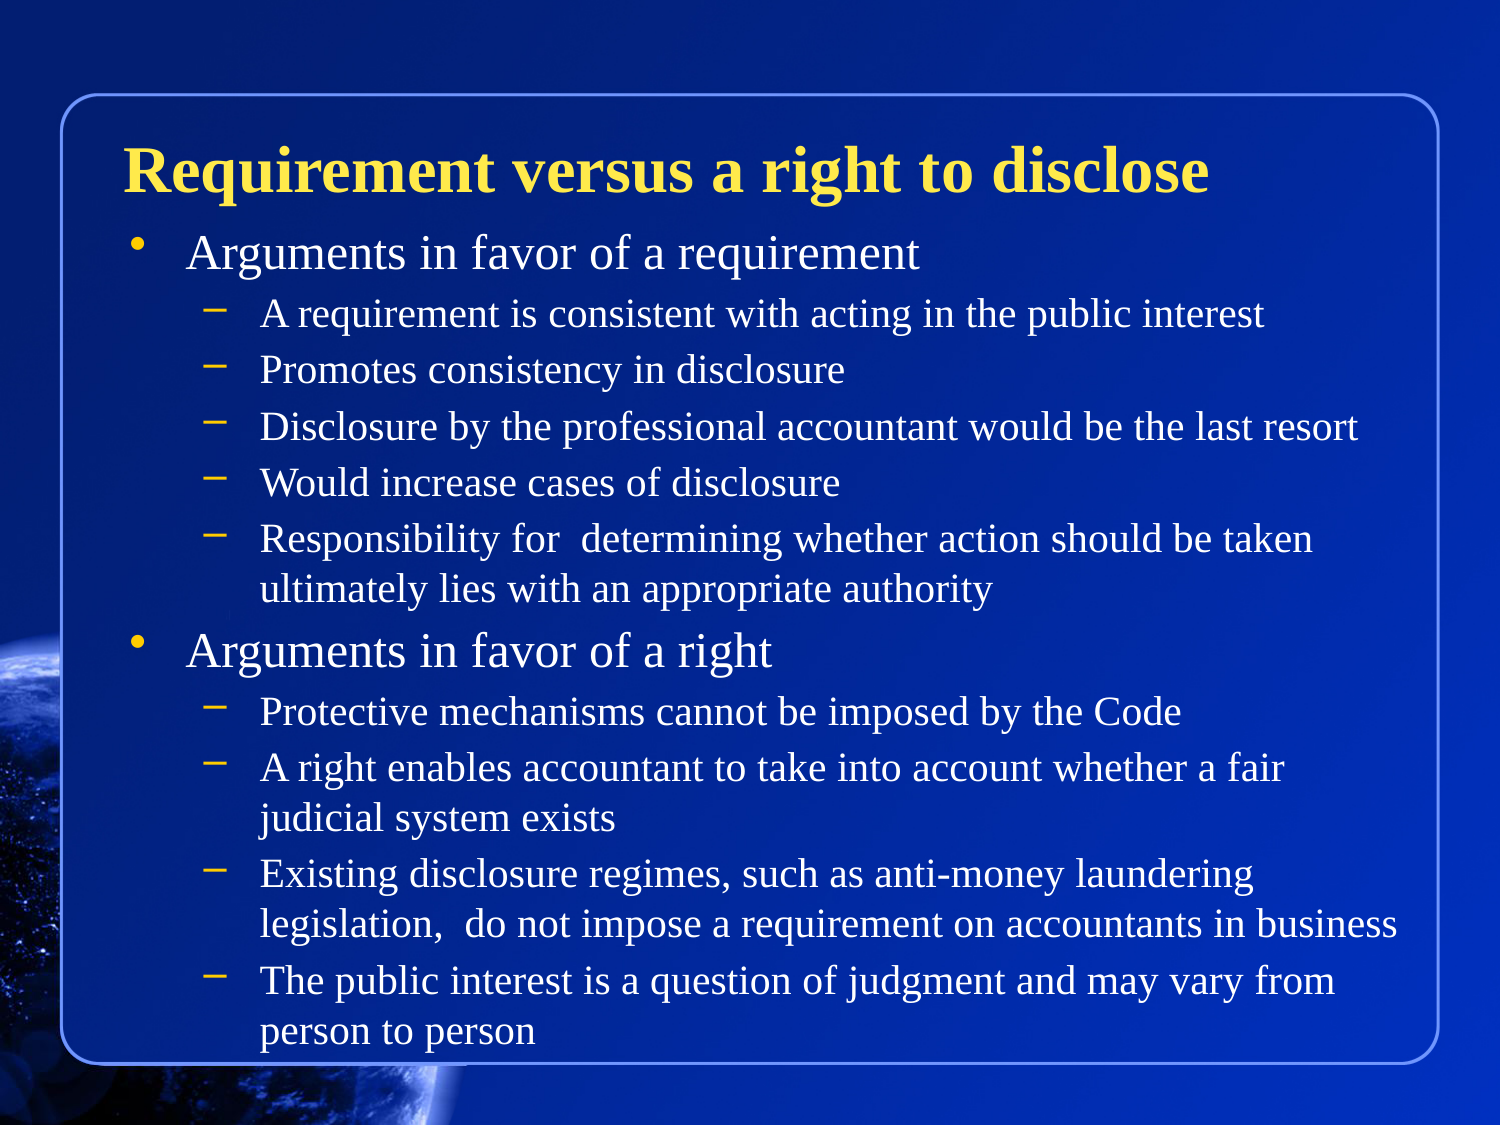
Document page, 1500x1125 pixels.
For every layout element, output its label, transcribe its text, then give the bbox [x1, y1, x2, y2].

list Requirement versus a right to disclose [107, 118, 1411, 215]
picture [0, 0, 1500, 1125]
list Arguments in favor of a requirement A requirement is consistent with acting in the public interest Promotes consistency in disclosure Disclosure by the professional accountant would be the last resort Would increase cases of disclosure Responsibility for determining whether action should be taken ultimately lies with an appropriate authority Arguments in favor of a right Protective mechanisms cannot be imposed by the Code A right enables accountant to take into account whether a fair judicial system exists Existing disclosure regimes, such as anti-money laundering legislation, do not impose a requirement on accountants in business The public interest is a question of judgment and may vary from person to person [114, 211, 1417, 1057]
